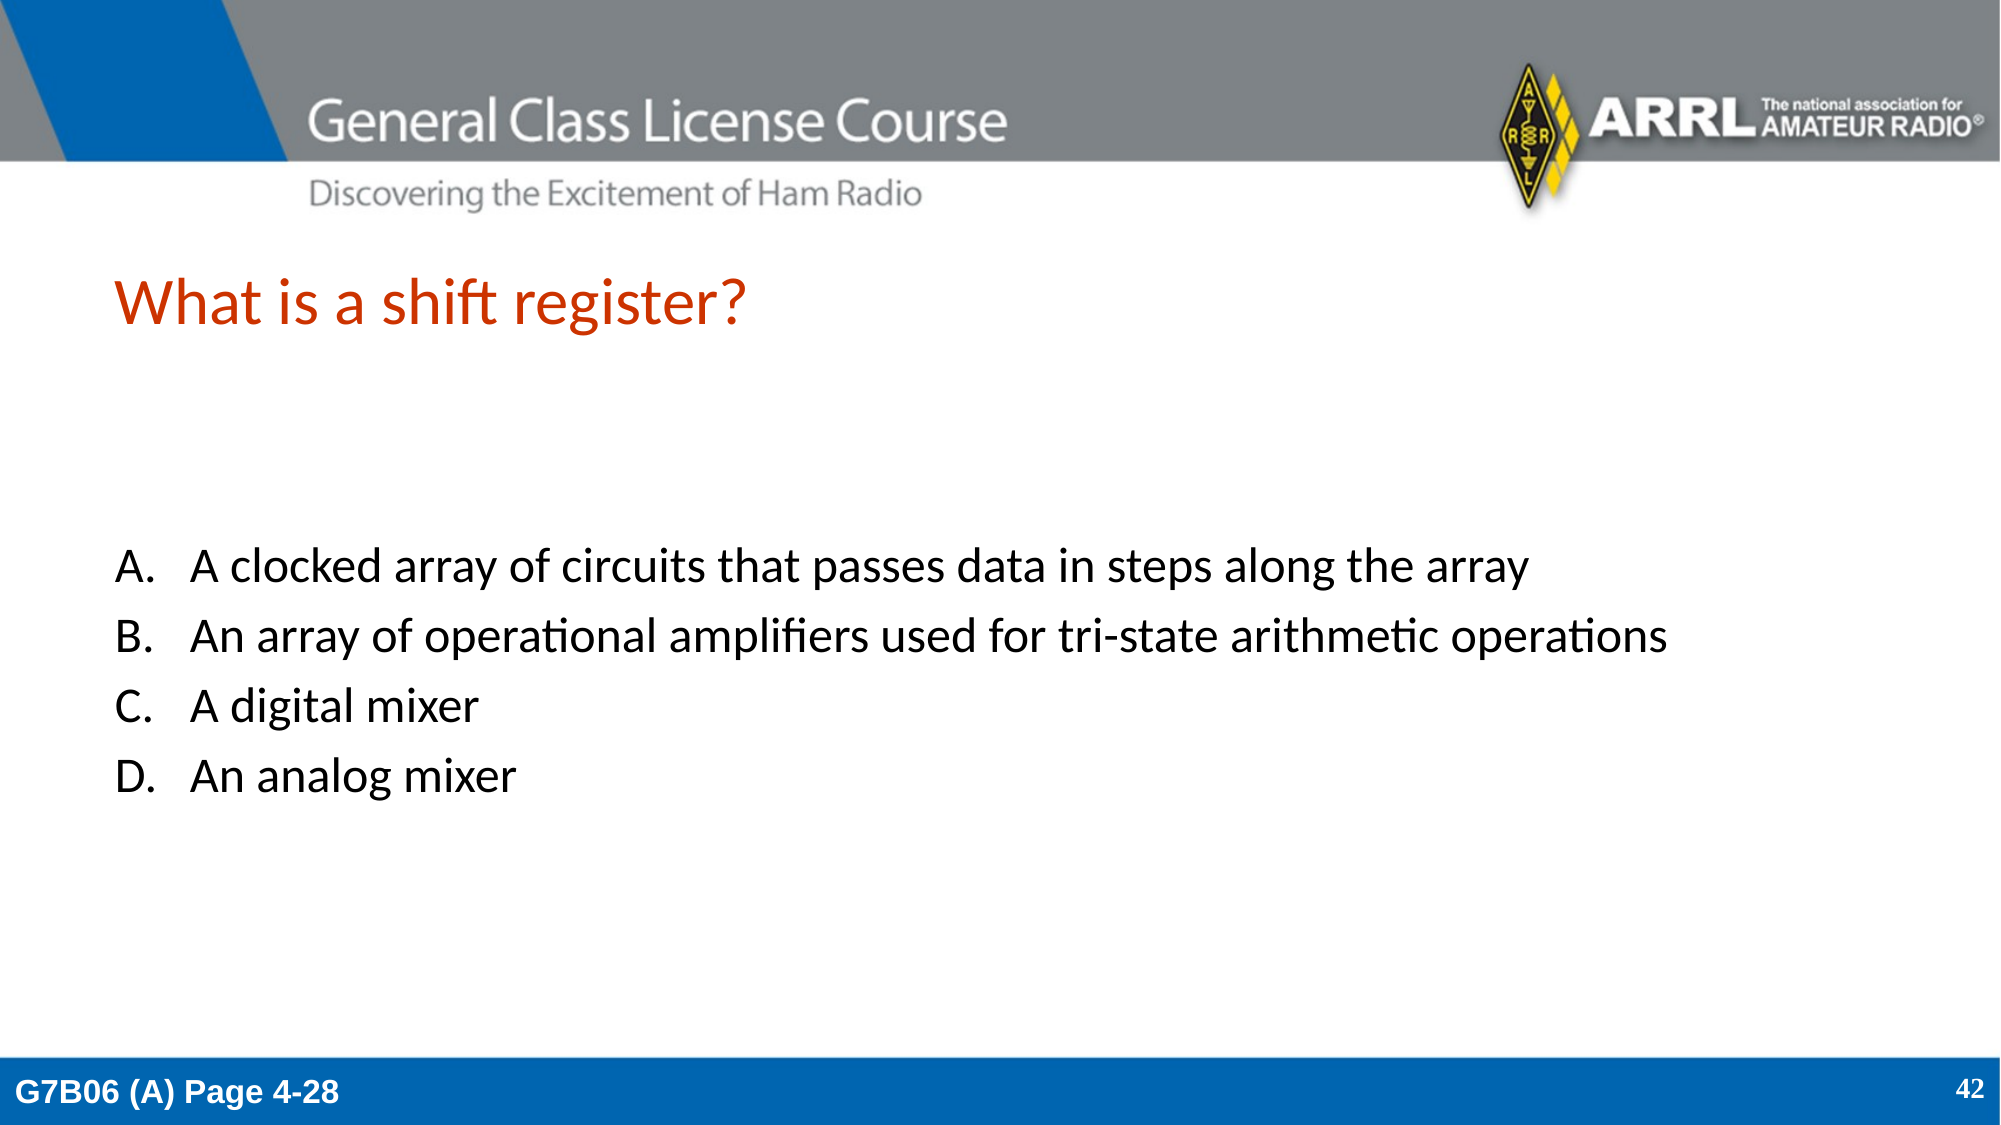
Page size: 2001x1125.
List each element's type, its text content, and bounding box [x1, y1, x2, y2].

title What is a shift register? [99, 249, 1900, 468]
text_box G7B06 (A) Page 4-28 [0, 1062, 1313, 1118]
picture [0, 0, 2001, 1125]
text_box 42 [1875, 1062, 2000, 1113]
list A clocked array of circuits that passes data in steps along the array An array of operational amplifiers used for tri-state arithmetic operations A digital mixer An analog mixer [99, 525, 1900, 1005]
